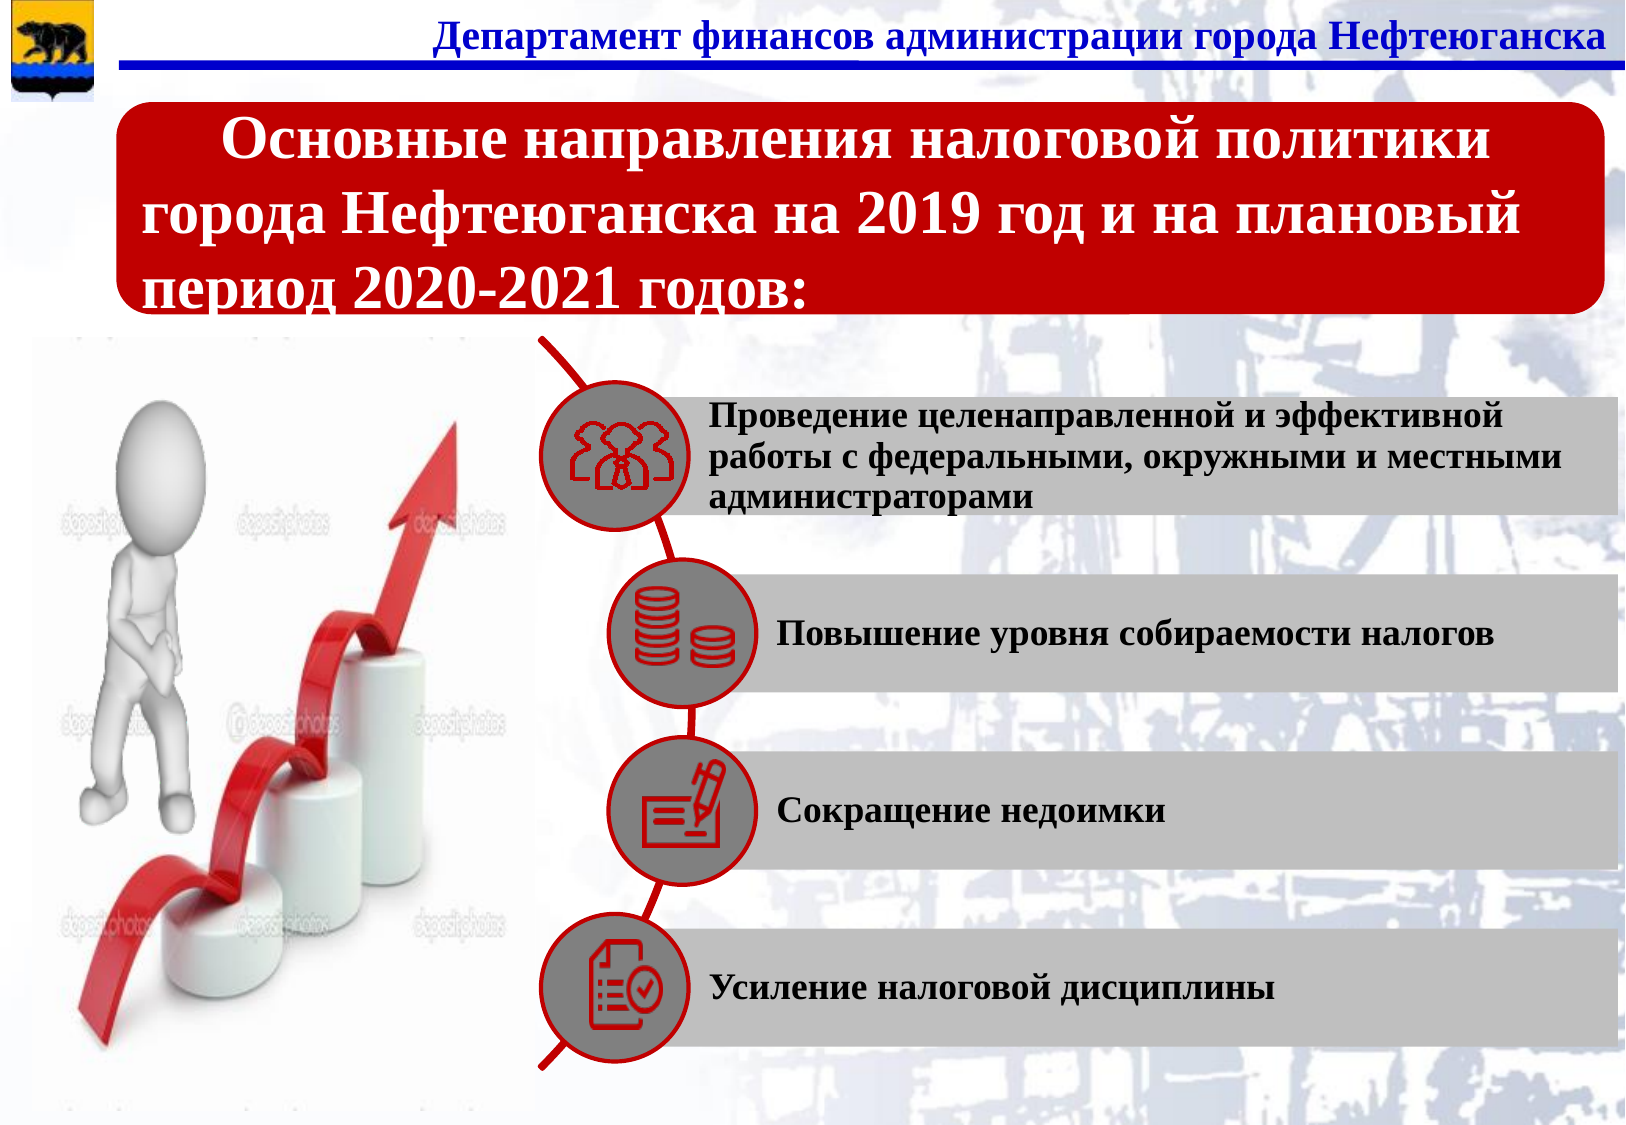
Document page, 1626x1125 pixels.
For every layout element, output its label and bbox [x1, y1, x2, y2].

picture [0, 0, 1625, 1125]
text_box [569, 421, 674, 490]
picture [635, 586, 736, 668]
text_box [536, 337, 1625, 1107]
picture [589, 939, 663, 1030]
picture [642, 759, 726, 848]
